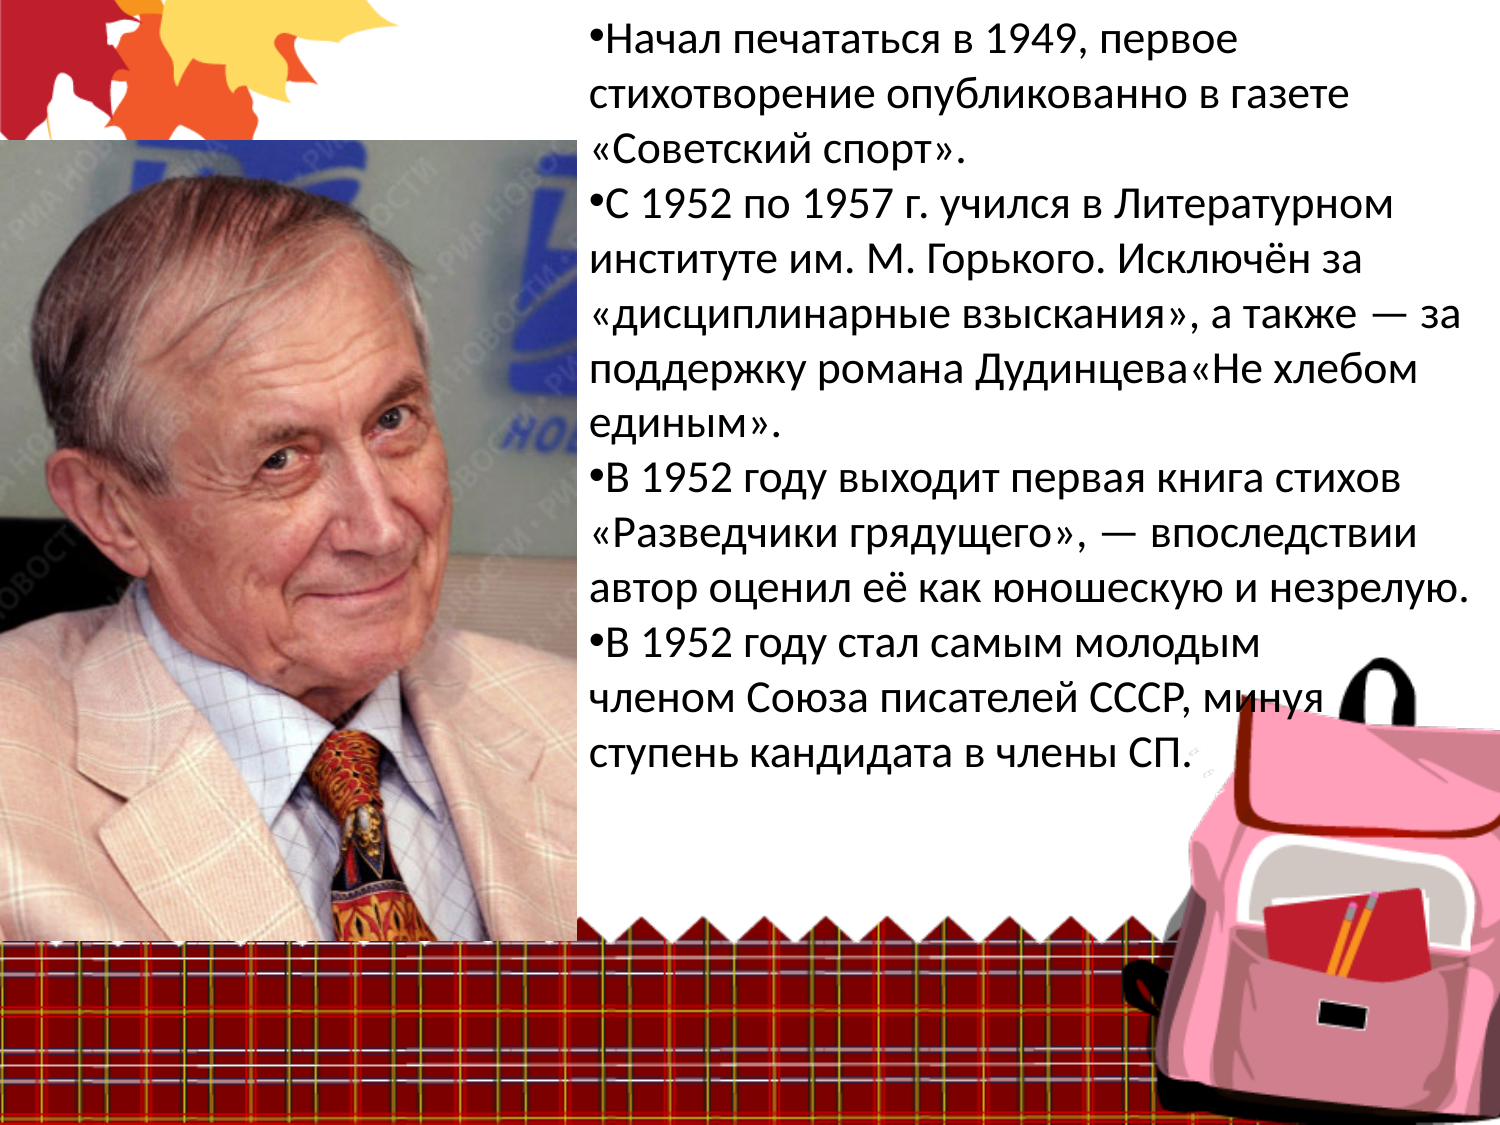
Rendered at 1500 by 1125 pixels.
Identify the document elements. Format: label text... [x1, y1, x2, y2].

text_box Начал печататься в 1949, первое стихотворение опубликованно в газете «Советский спорт». С 1952 по 1957 г. учился в Литературном институте им. М. Горького. Исключён за «дисциплинарные взыскания», а также — за поддержку романа Дудинцева«Не хлебом единым». В 1952 году выходит первая книга стихов «Разведчики грядущего», — впоследствии автор оценил её как юношескую и незрелую. В 1952 году стал самым молодым членом Союза писателей СССР, минуя ступень кандидата в члены СП. [574, 0, 1500, 785]
picture [0, 0, 1500, 1125]
